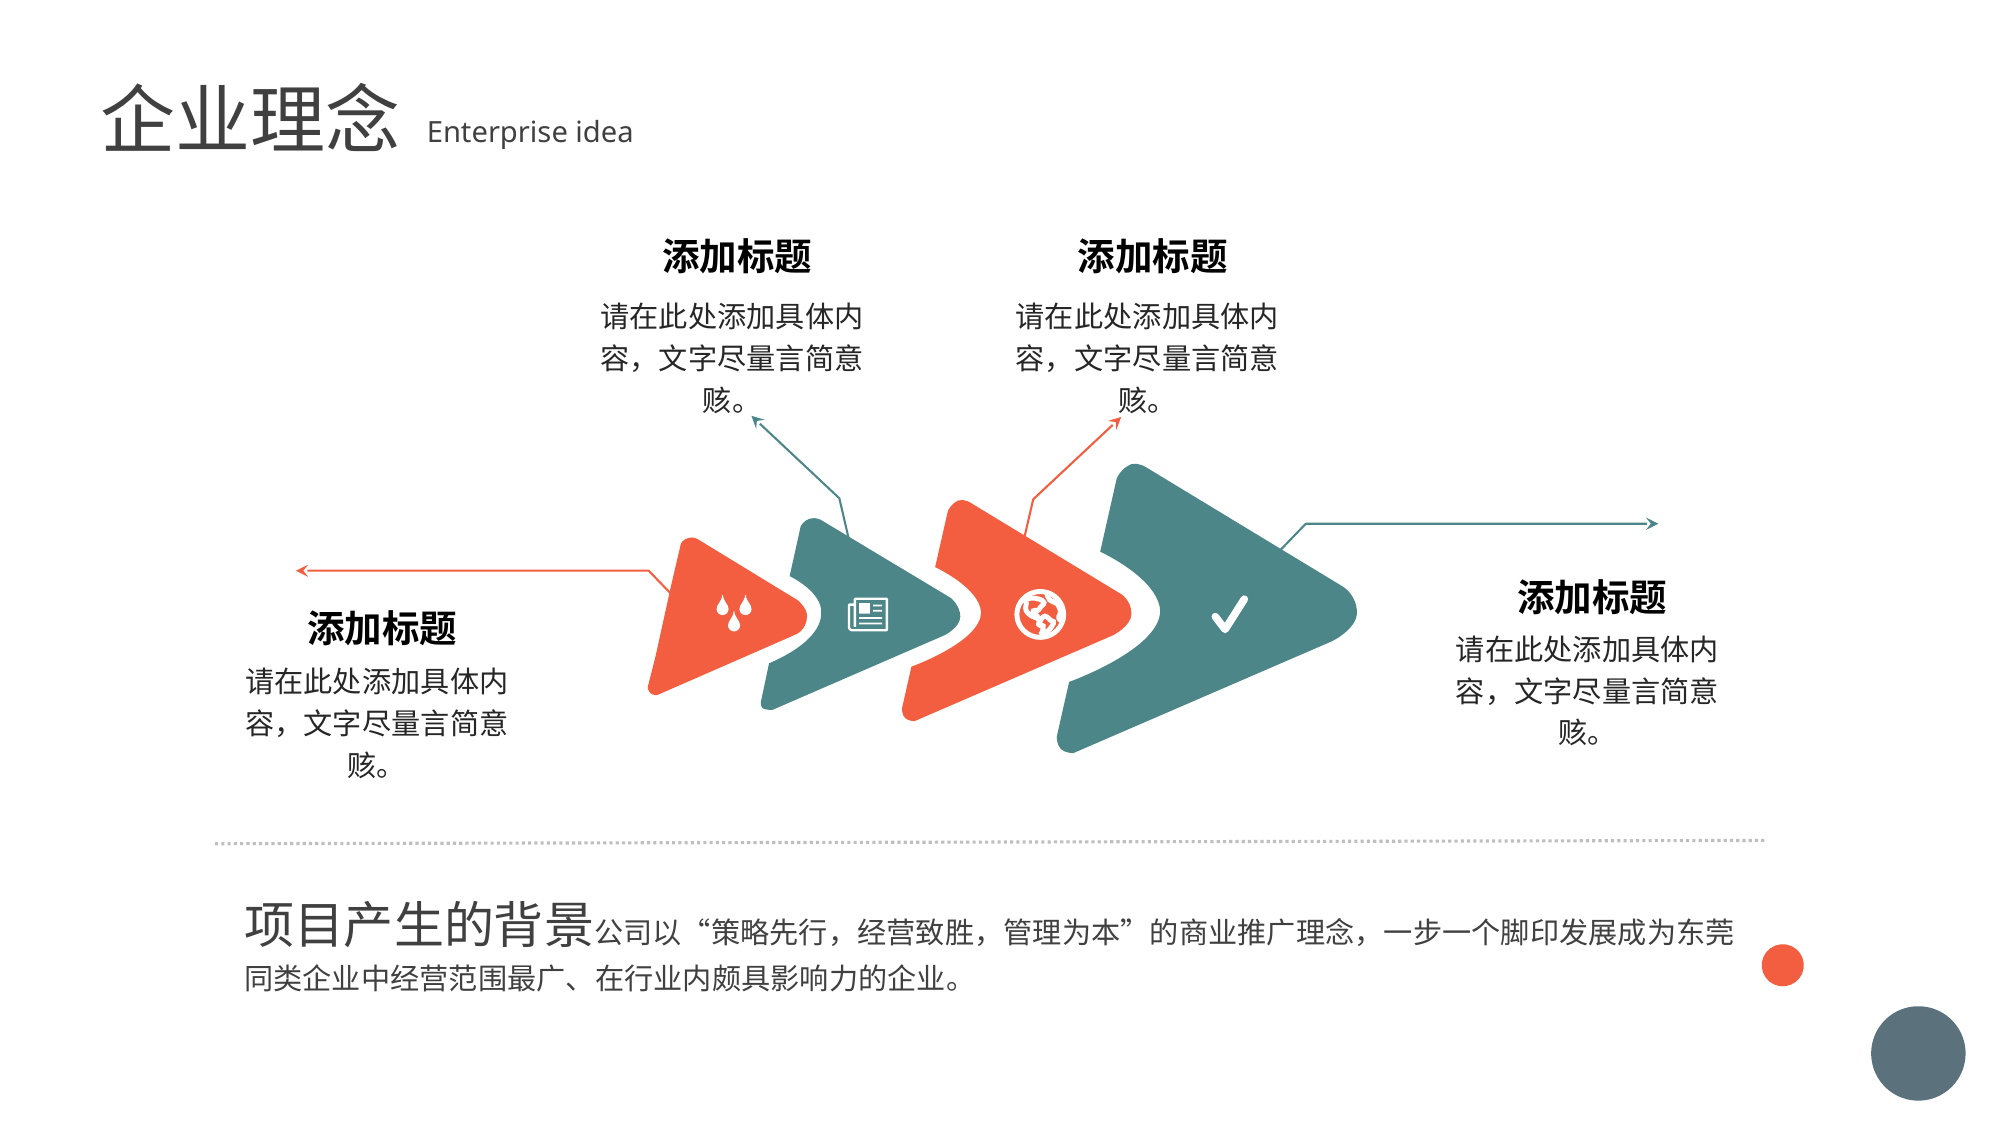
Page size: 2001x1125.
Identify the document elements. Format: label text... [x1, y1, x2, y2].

text_box Enterprise idea [412, 105, 807, 156]
text_box [1766, 943, 1805, 988]
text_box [221, 225, 1744, 791]
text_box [215, 840, 1766, 844]
text_box 项目产生的背景公司以“策略先行，经营致胜，管理为本”的商业推广理念，一步一个脚印发展成为东莞同类企业中经营范围最广、在行业内颇具影响力的企业。 [229, 873, 1766, 1003]
text_box [1870, 1005, 1967, 1102]
text_box 企业理念 [85, 65, 423, 171]
